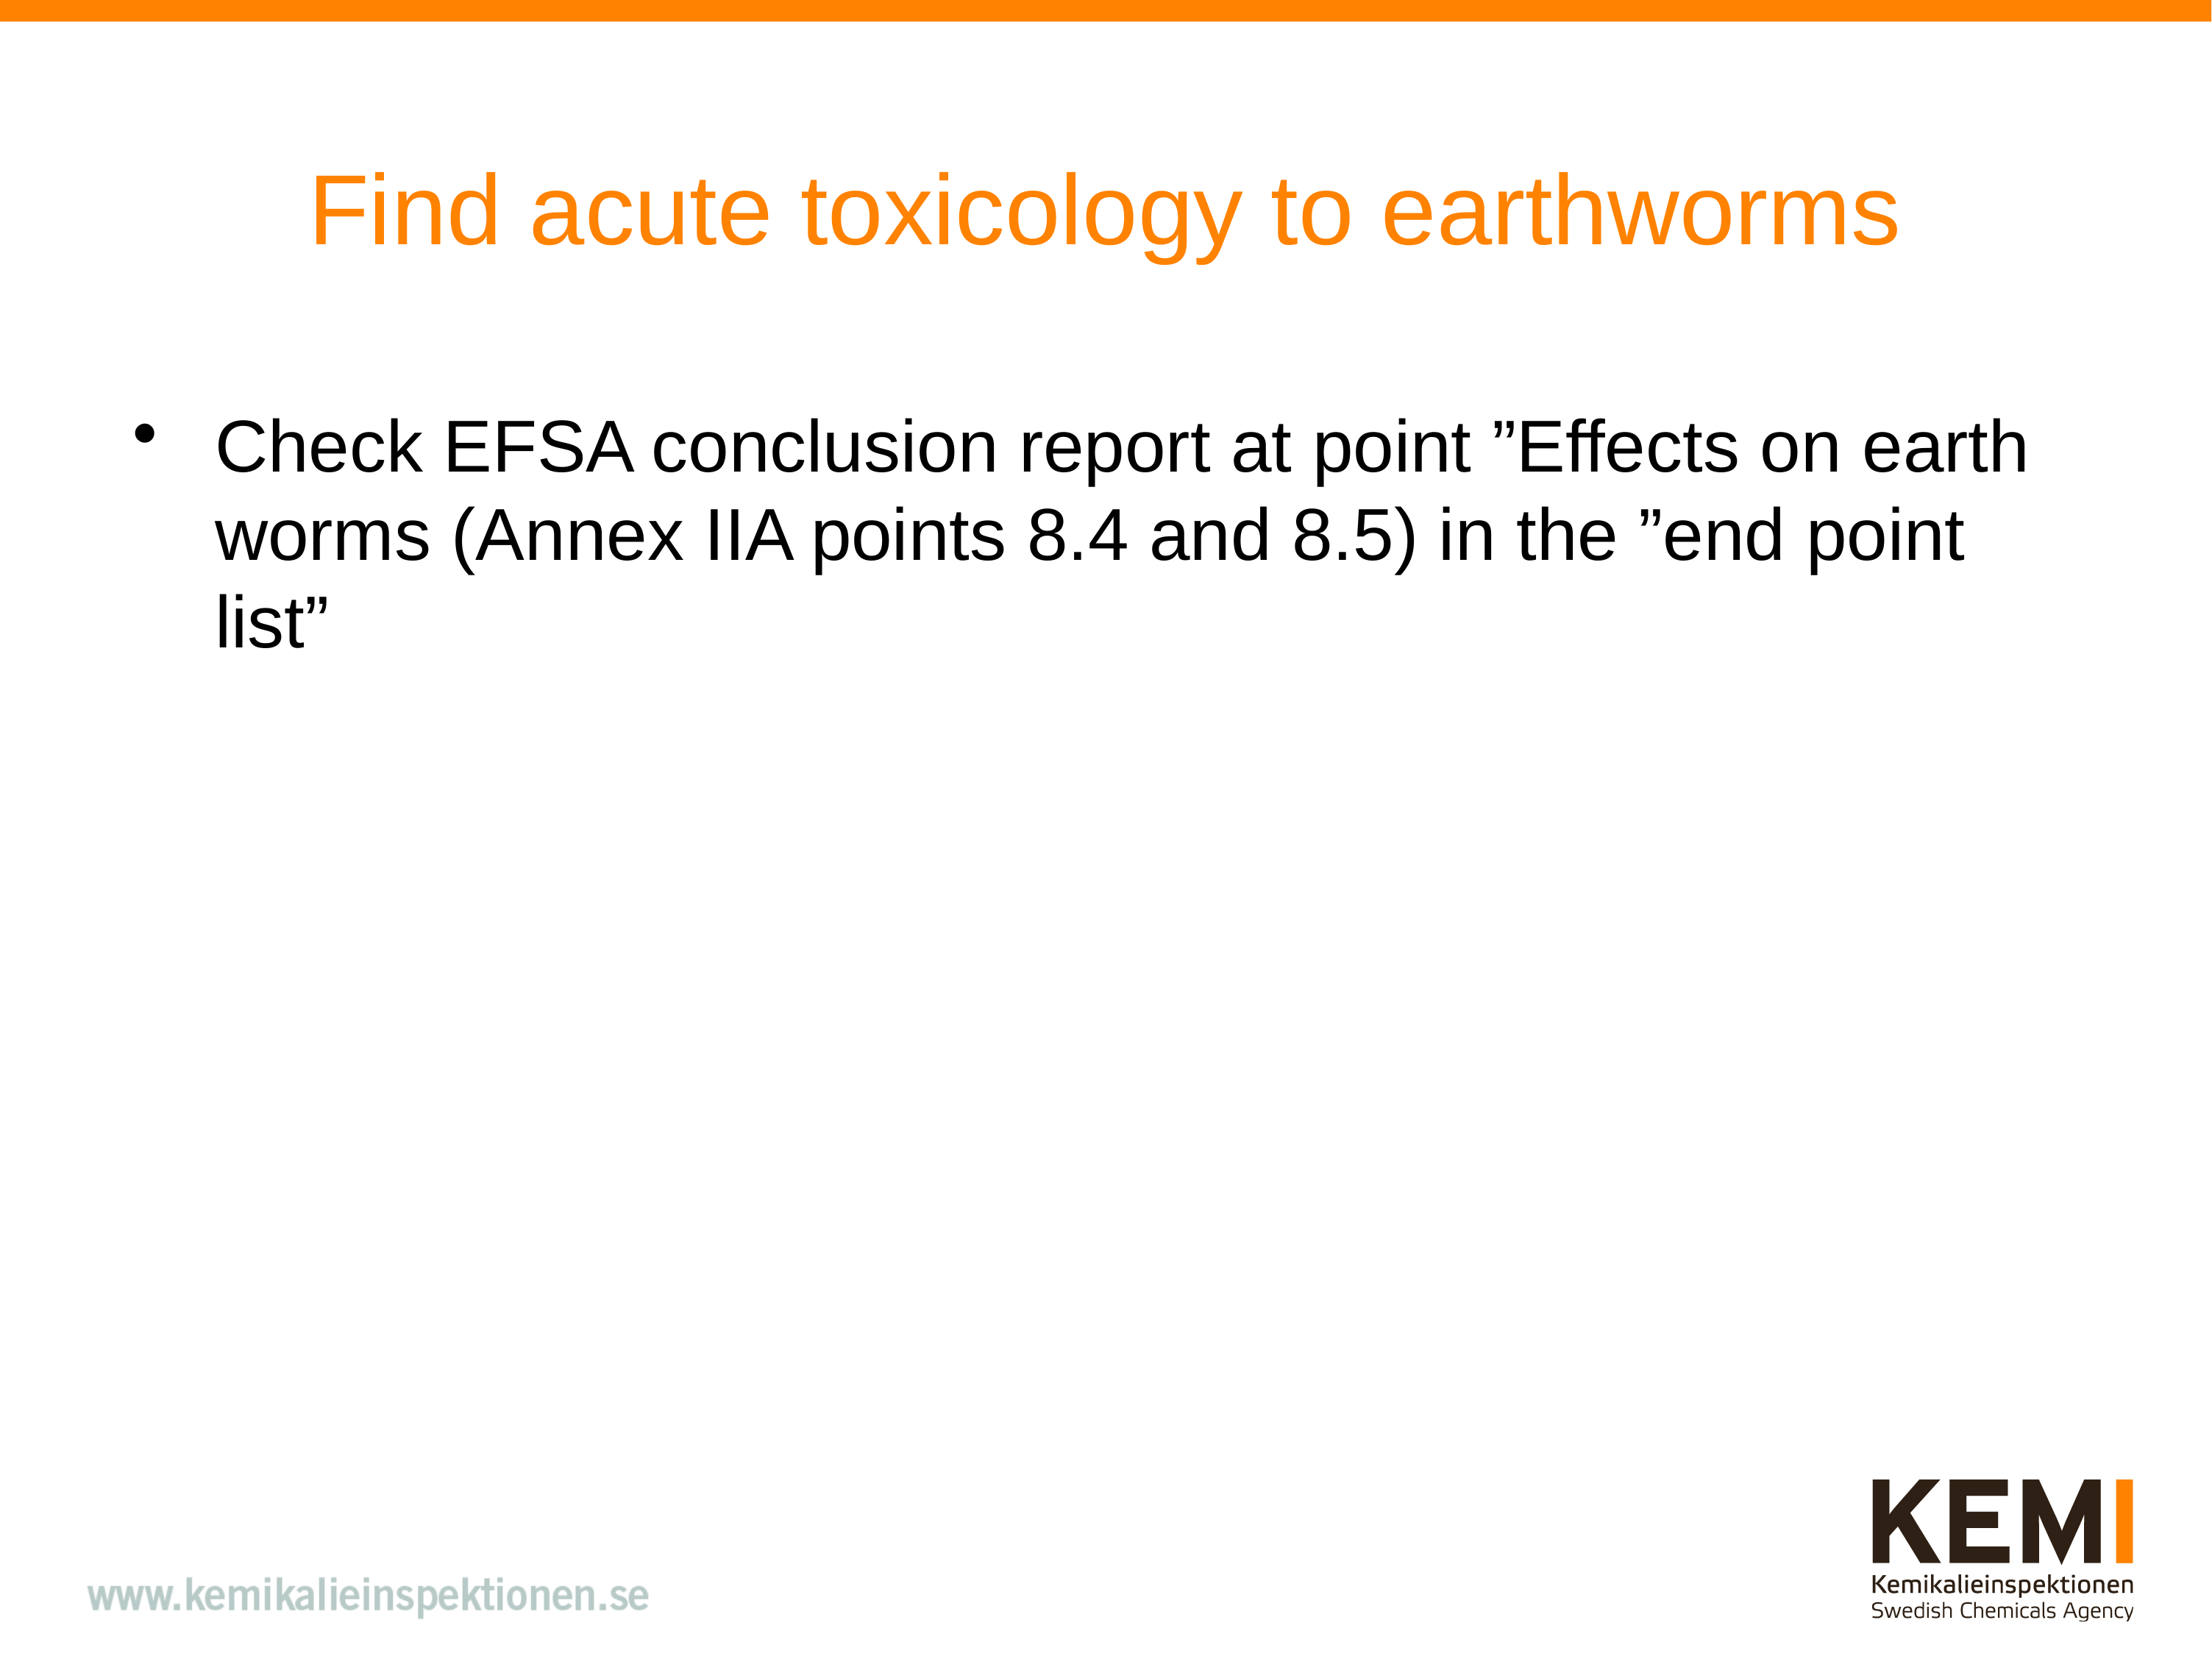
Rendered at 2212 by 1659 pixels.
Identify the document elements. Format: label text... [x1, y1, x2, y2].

picture [1872, 1479, 2133, 1621]
list Check EFSA conclusion report at point ”Effects on earth worms (Annex IIA points 8.4 and 8.5) in the ”end point list” [110, 387, 2101, 1482]
title Find acute toxicology to earthworms [110, 66, 2101, 344]
picture [87, 1573, 652, 1621]
